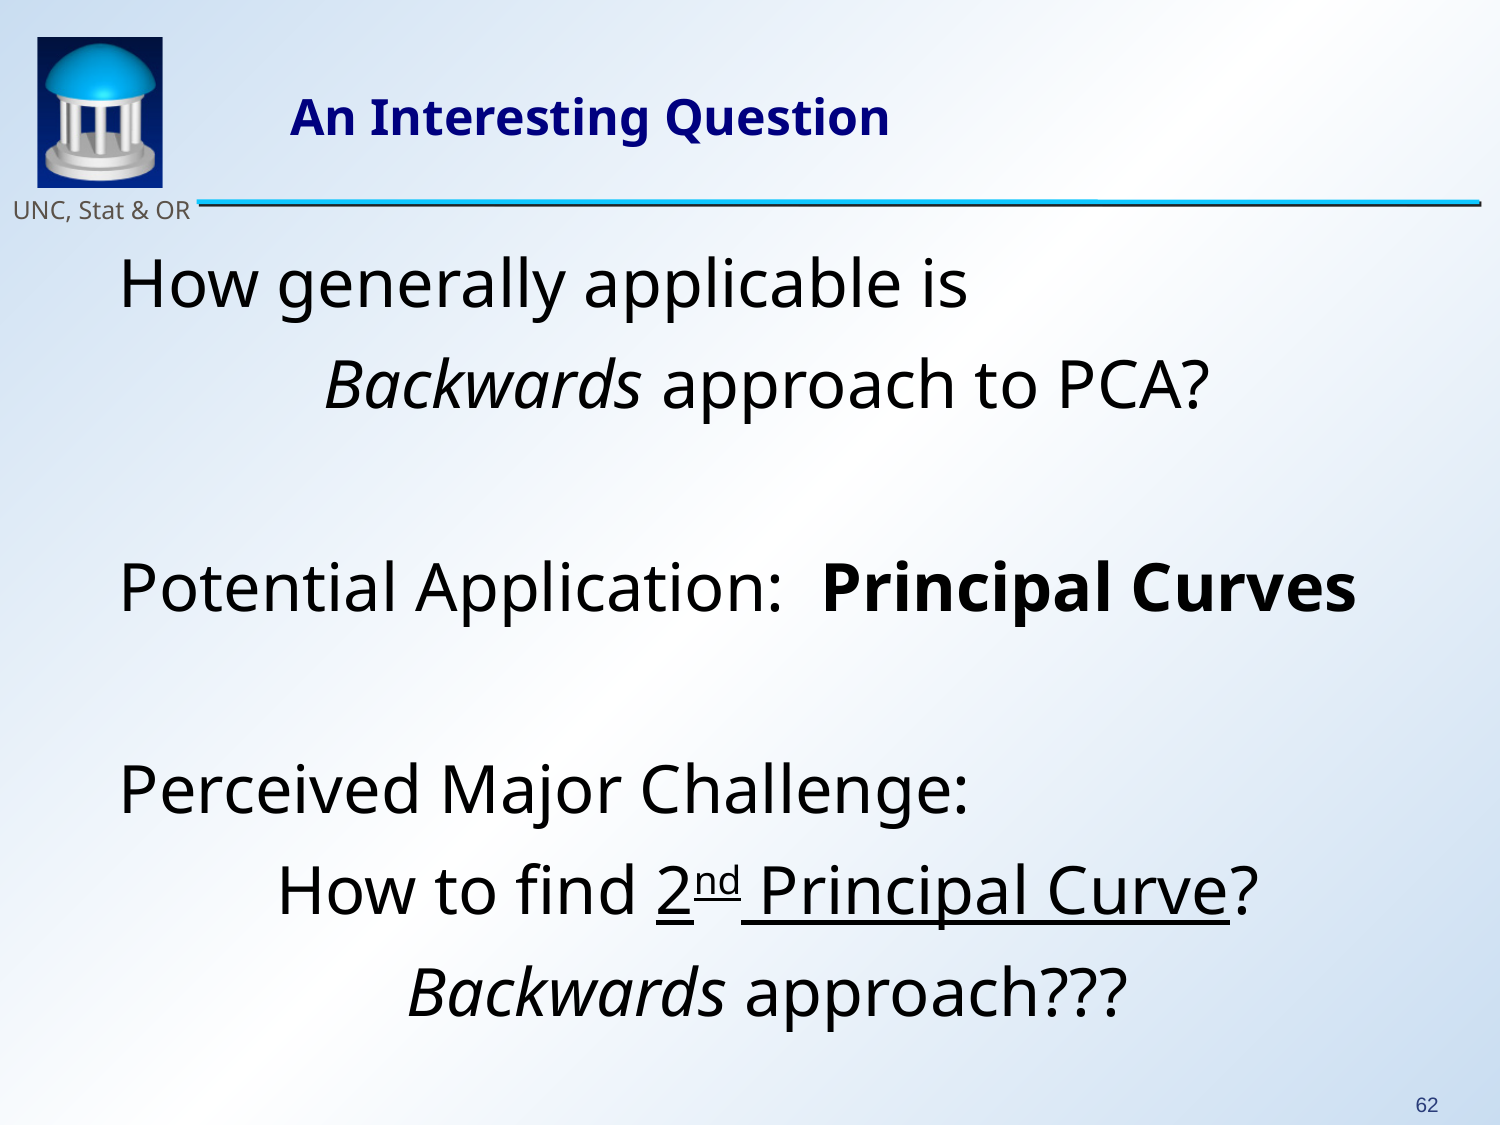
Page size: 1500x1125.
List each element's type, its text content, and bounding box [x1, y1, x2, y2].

title An Interesting Question [274, 74, 1448, 156]
list How generally applicable is Backwards approach to PCA? Potential Application: Principal Curves Perceived Major Challenge: How to find 2nd Principal Curve? Backwards approach??? [103, 224, 1432, 1076]
